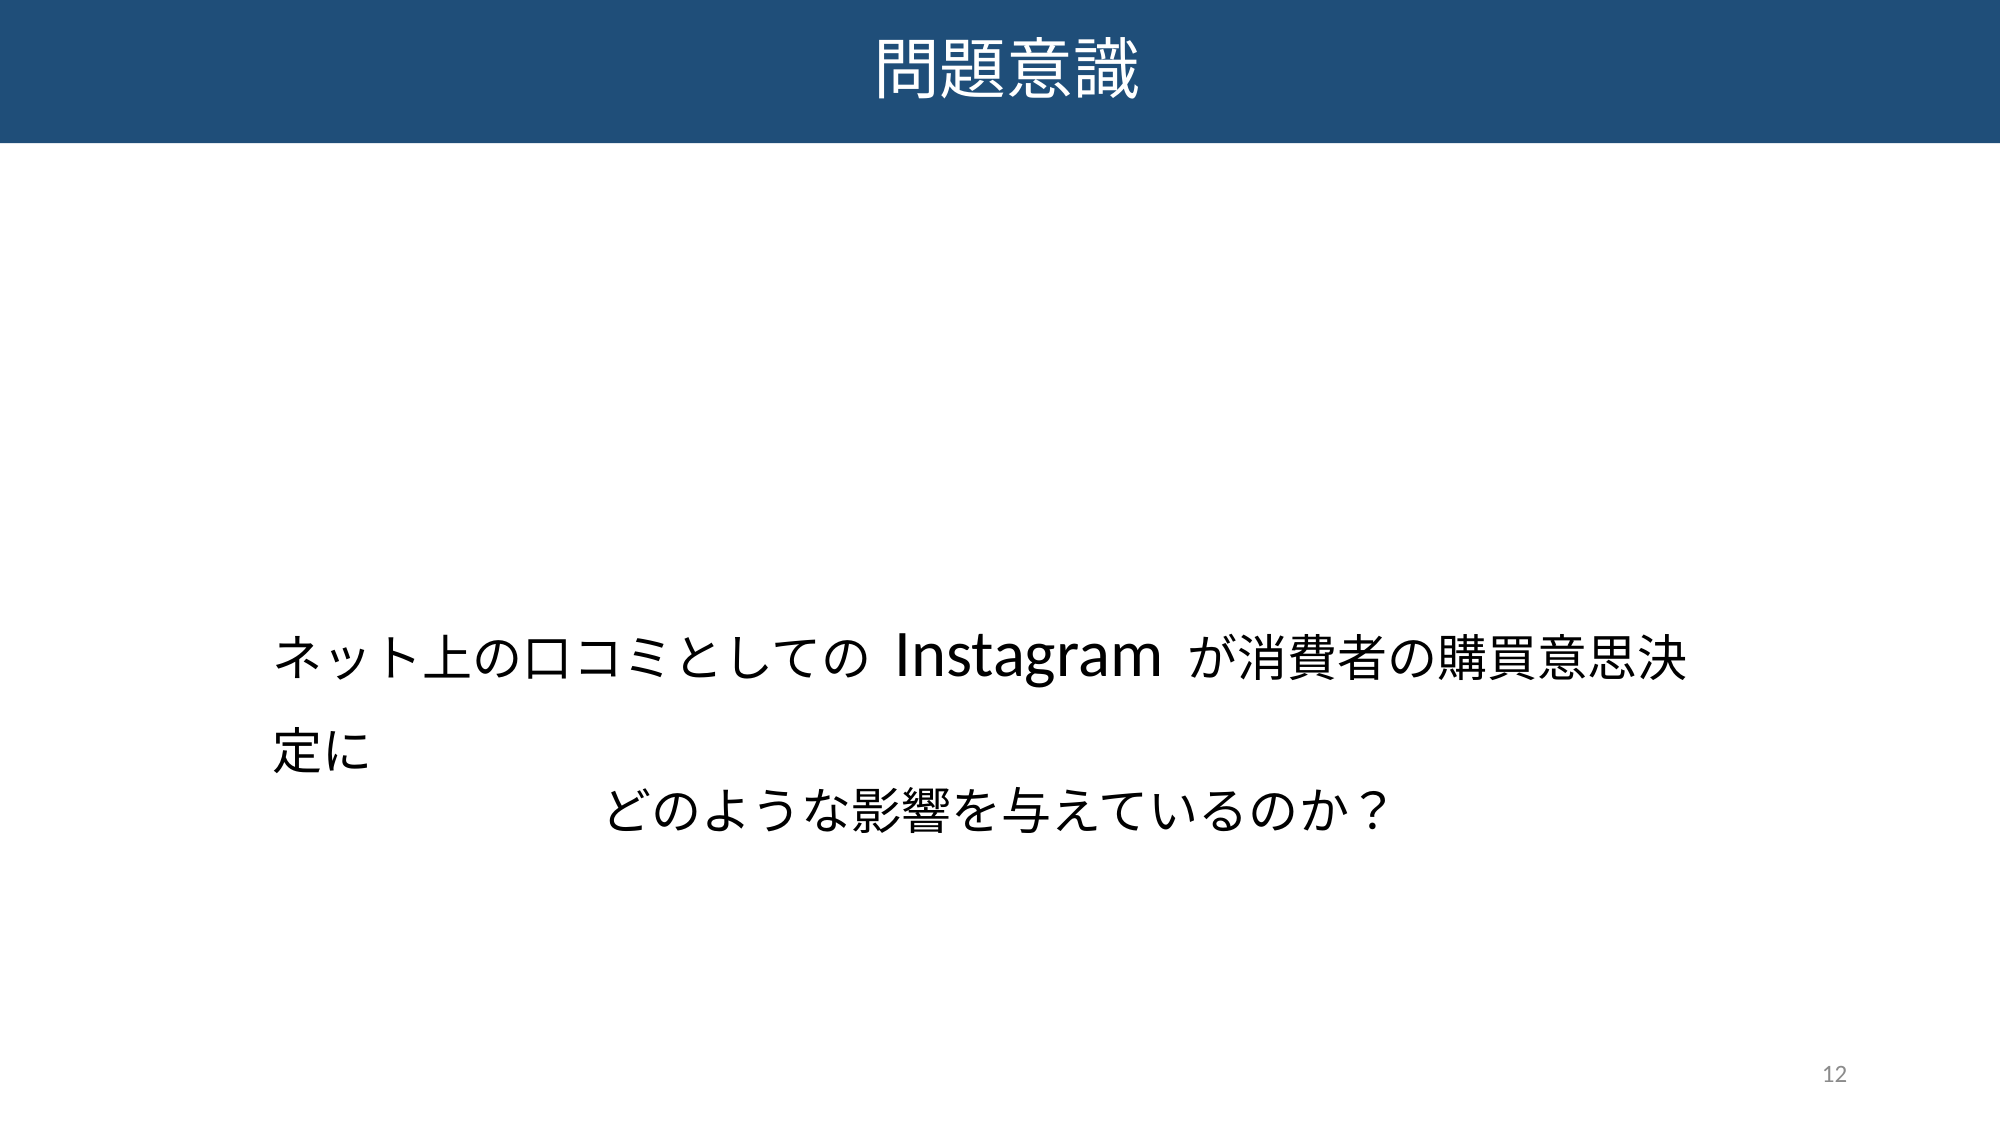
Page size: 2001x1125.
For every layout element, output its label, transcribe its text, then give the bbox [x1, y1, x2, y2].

text_box [0, 0, 858, 144]
title 問題意識 [858, 0, 1302, 181]
slide_number 12 [1412, 1042, 1863, 1103]
text_box [1302, 0, 2000, 144]
text_box ネット上の口コミとしての Instagram が消費者の購買意思決定に どのような影響を与えているのか？ [258, 562, 1742, 848]
